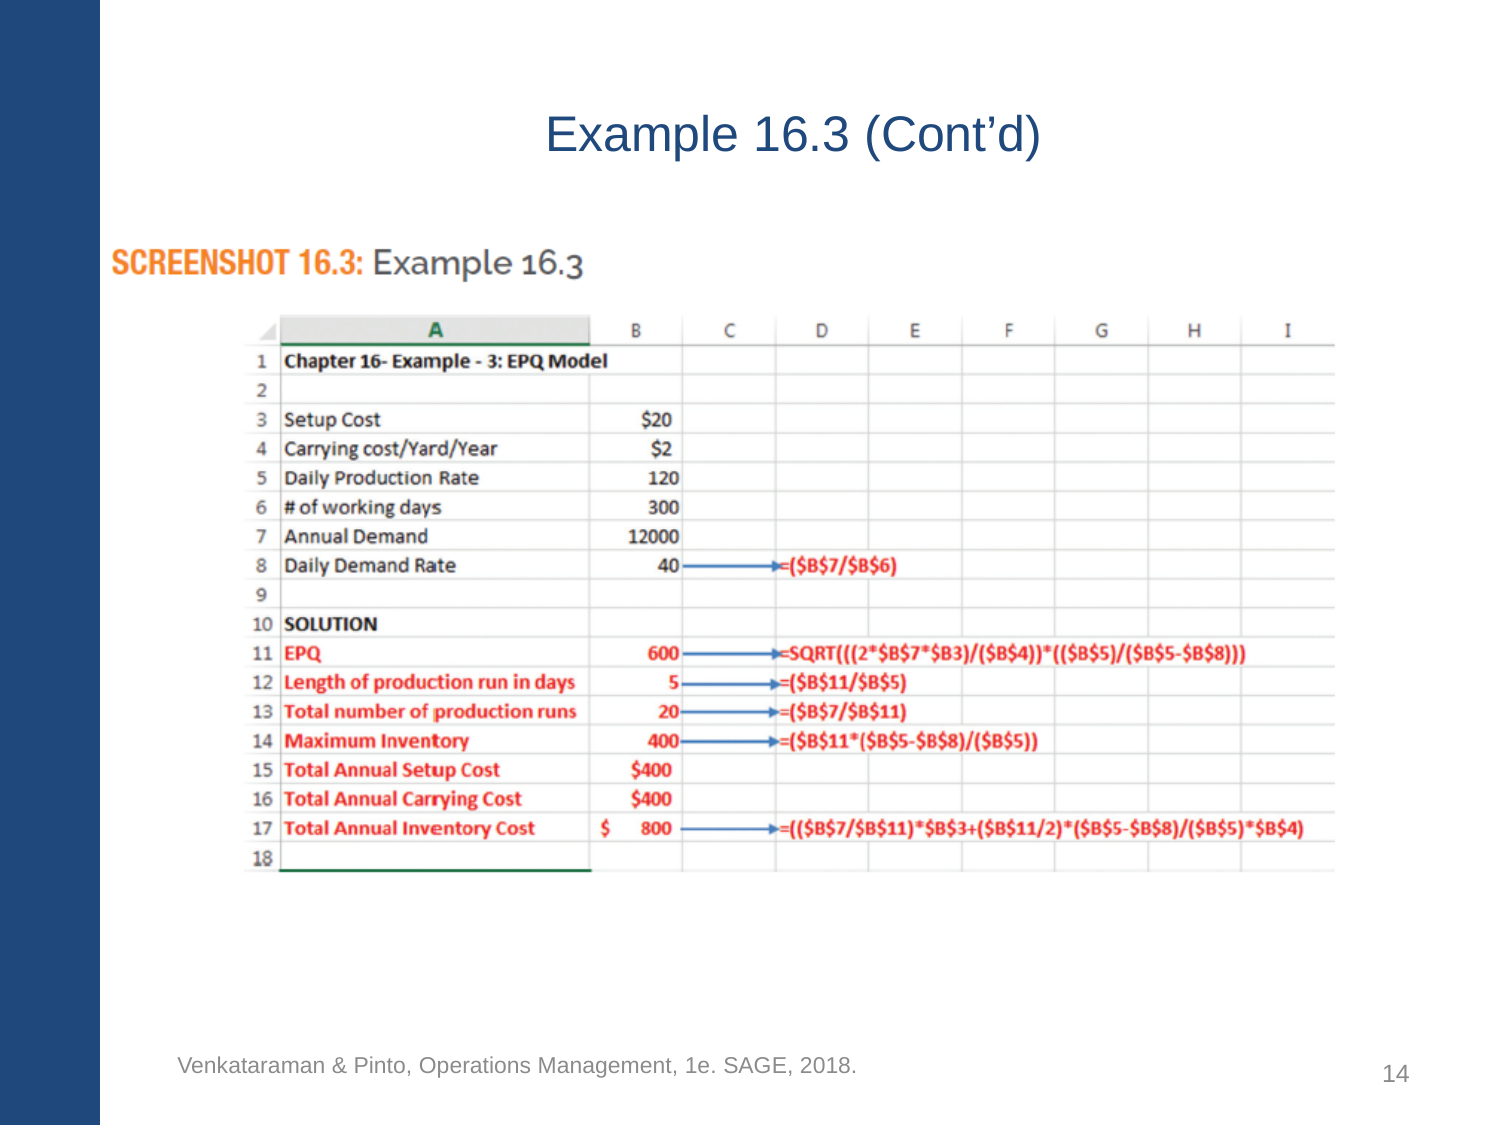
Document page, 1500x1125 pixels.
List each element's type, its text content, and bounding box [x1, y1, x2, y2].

picture [112, 224, 1472, 923]
title Example 16.3 (Cont’d) [162, 37, 1425, 223]
footer Venkataraman & Pinto, Operations Management, 1e. SAGE, 2018. [162, 1042, 1313, 1103]
slide_number 14 [1350, 1042, 1425, 1103]
